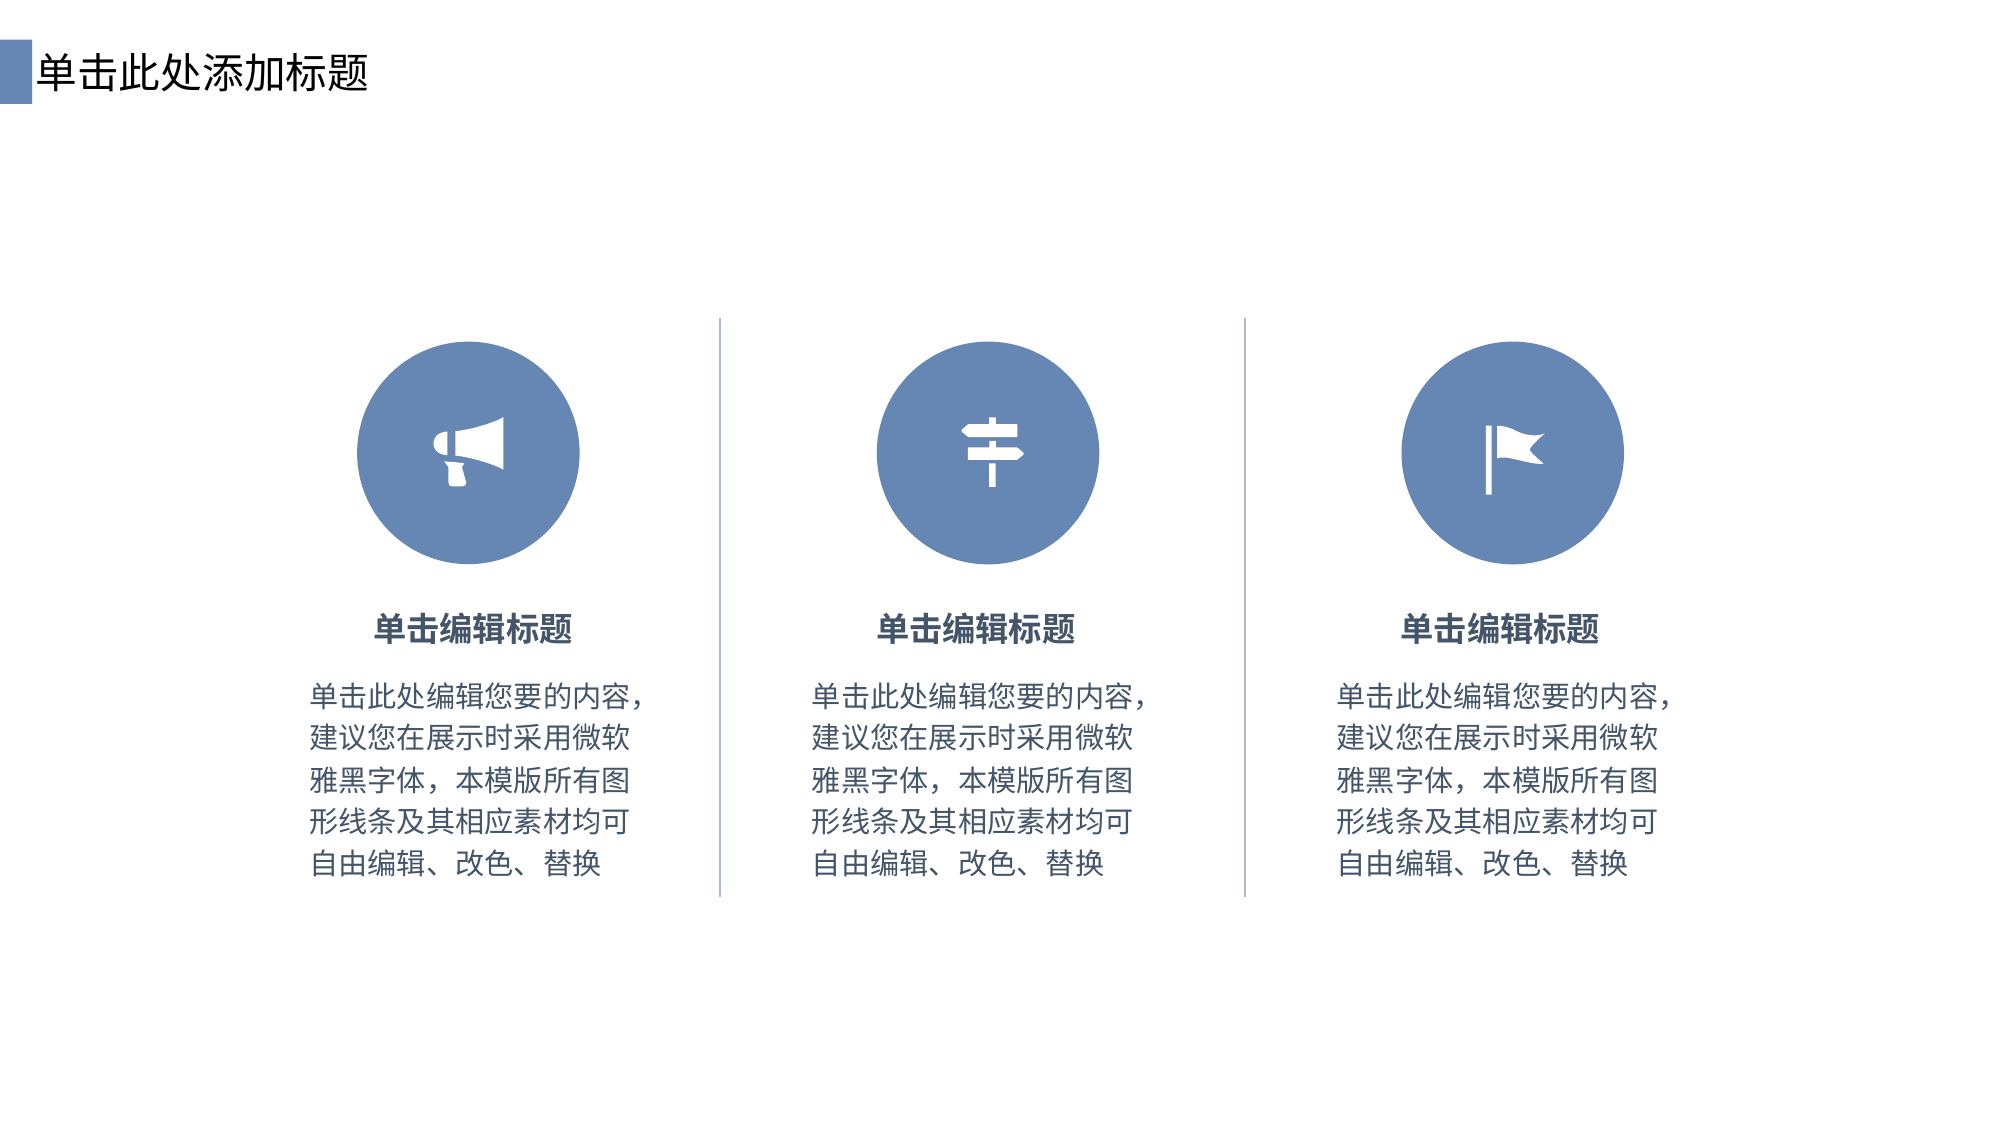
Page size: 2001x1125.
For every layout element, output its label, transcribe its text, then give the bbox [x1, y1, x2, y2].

text_box [0, 39, 20, 105]
text_box [875, 340, 1101, 566]
text_box [356, 340, 581, 566]
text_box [961, 417, 1024, 487]
text_box 单击此处编辑您要的内容，建议您在展示时采用微软雅黑字体，本模版所有图形线条及其相应素材均可自由编辑、改色、替换 [309, 670, 650, 881]
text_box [433, 417, 504, 487]
text_box 单击编辑标题 [373, 608, 586, 649]
text_box 单击此处编辑您要的内容，建议您在展示时采用微软雅黑字体，本模版所有图形线条及其相应素材均可自由编辑、改色、替换 [811, 670, 1153, 881]
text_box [1485, 425, 1545, 495]
text_box 单击此处添加标题 [20, 39, 404, 105]
text_box 单击此处编辑您要的内容，建议您在展示时采用微软雅黑字体，本模版所有图形线条及其相应素材均可自由编辑、改色、替换 [1336, 670, 1678, 881]
text_box 单击编辑标题 [1400, 608, 1614, 649]
text_box 单击编辑标题 [876, 608, 1089, 649]
text_box [1400, 340, 1626, 566]
